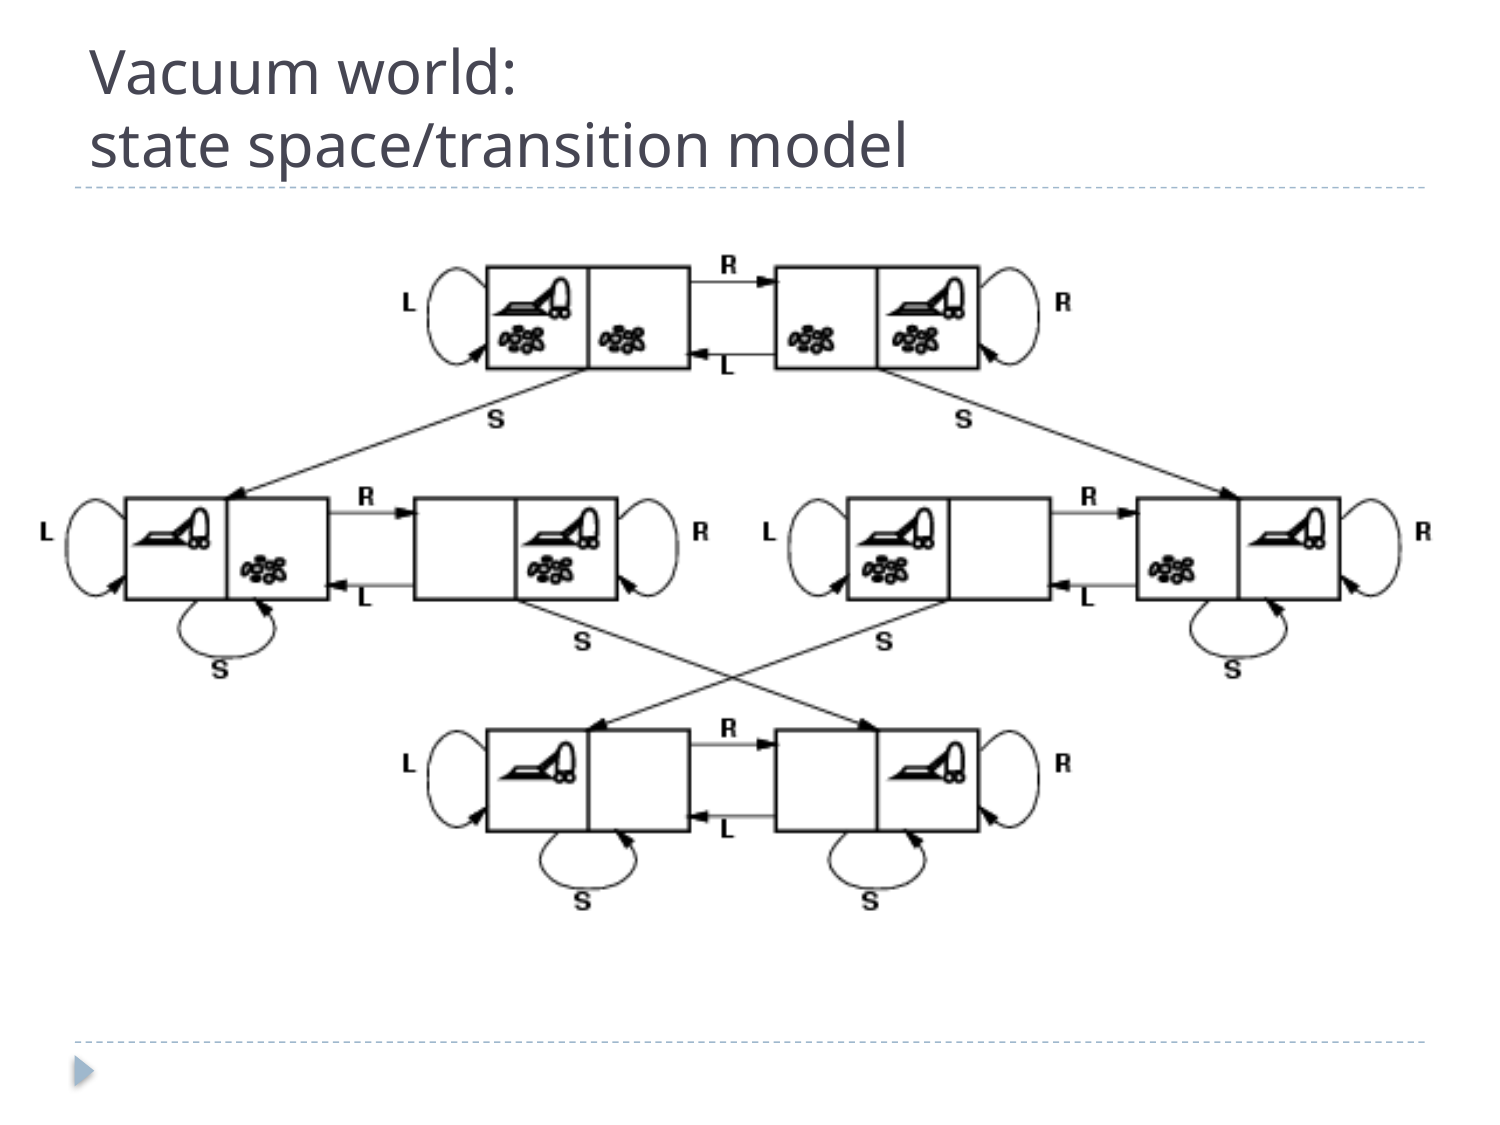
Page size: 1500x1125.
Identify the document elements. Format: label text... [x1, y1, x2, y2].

title Vacuum world: state space/transition model [75, 24, 1425, 188]
picture [27, 226, 1462, 926]
